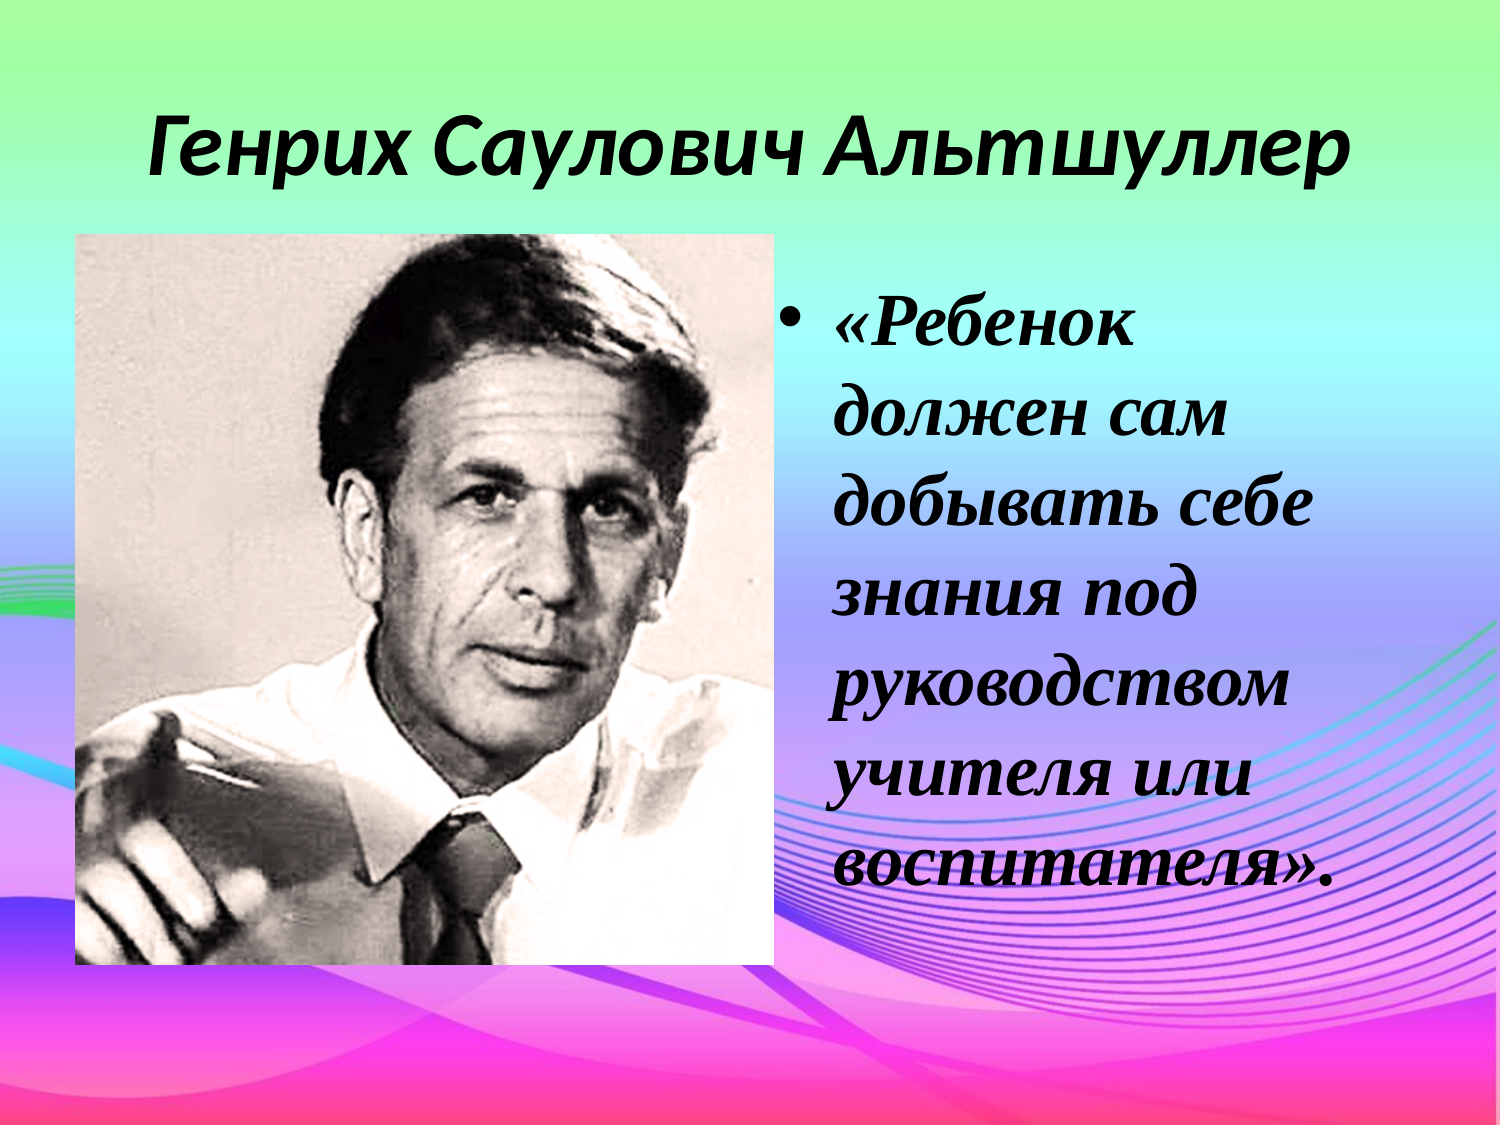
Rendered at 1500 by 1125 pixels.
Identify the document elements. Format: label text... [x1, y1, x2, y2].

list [74, 234, 774, 966]
picture [0, 0, 1500, 1125]
list «Ребенок должен сам добывать себе знания под руководством учителя или воспитателя». [762, 262, 1425, 1005]
title Генрих Саулович Альтшуллер [75, 45, 1425, 233]
